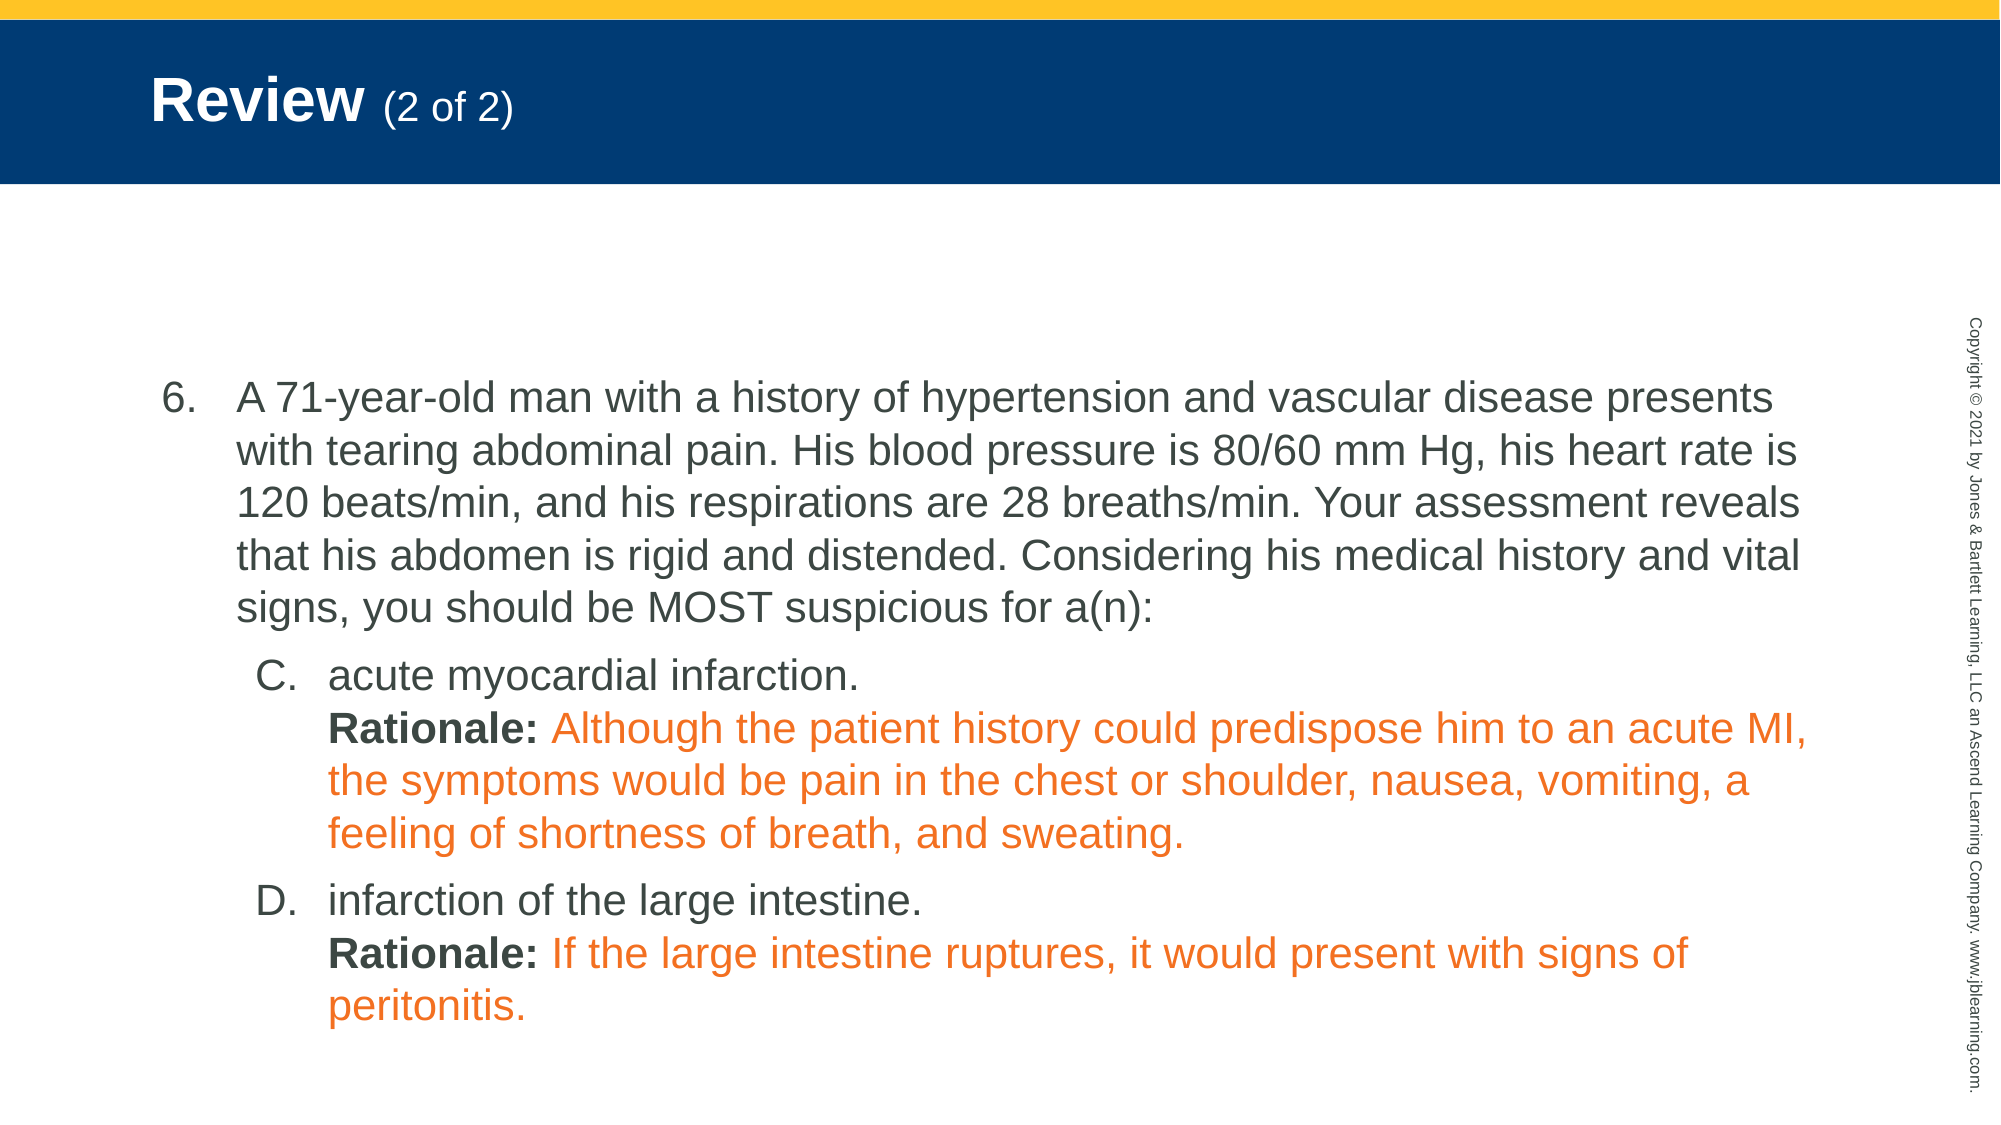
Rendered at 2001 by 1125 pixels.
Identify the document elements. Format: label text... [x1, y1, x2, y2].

title Review (2 of 2) [0, 19, 2000, 185]
list A 71-year-old man with a history of hypertension and vascular disease presents with tearing abdominal pain. His blood pressure is 80/60 mm Hg, his heart rate is 120 beats/min, and his respirations are 28 breaths/min. Your assessment reveals that his abdomen is rigid and distended. Considering his medical history and vital signs, you should be MOST suspicious for a(n): acute myocardial infarction. Rationale: Although the patient history could predispose him to an acute MI, the symptoms would be pain in the chest or shoulder, nausea, vomiting, a feeling of shortness of breath, and sweating. infarction of the large intestine. Rationale: If the large intestine ruptures, it would present with signs of peritonitis. [146, 361, 1859, 1016]
